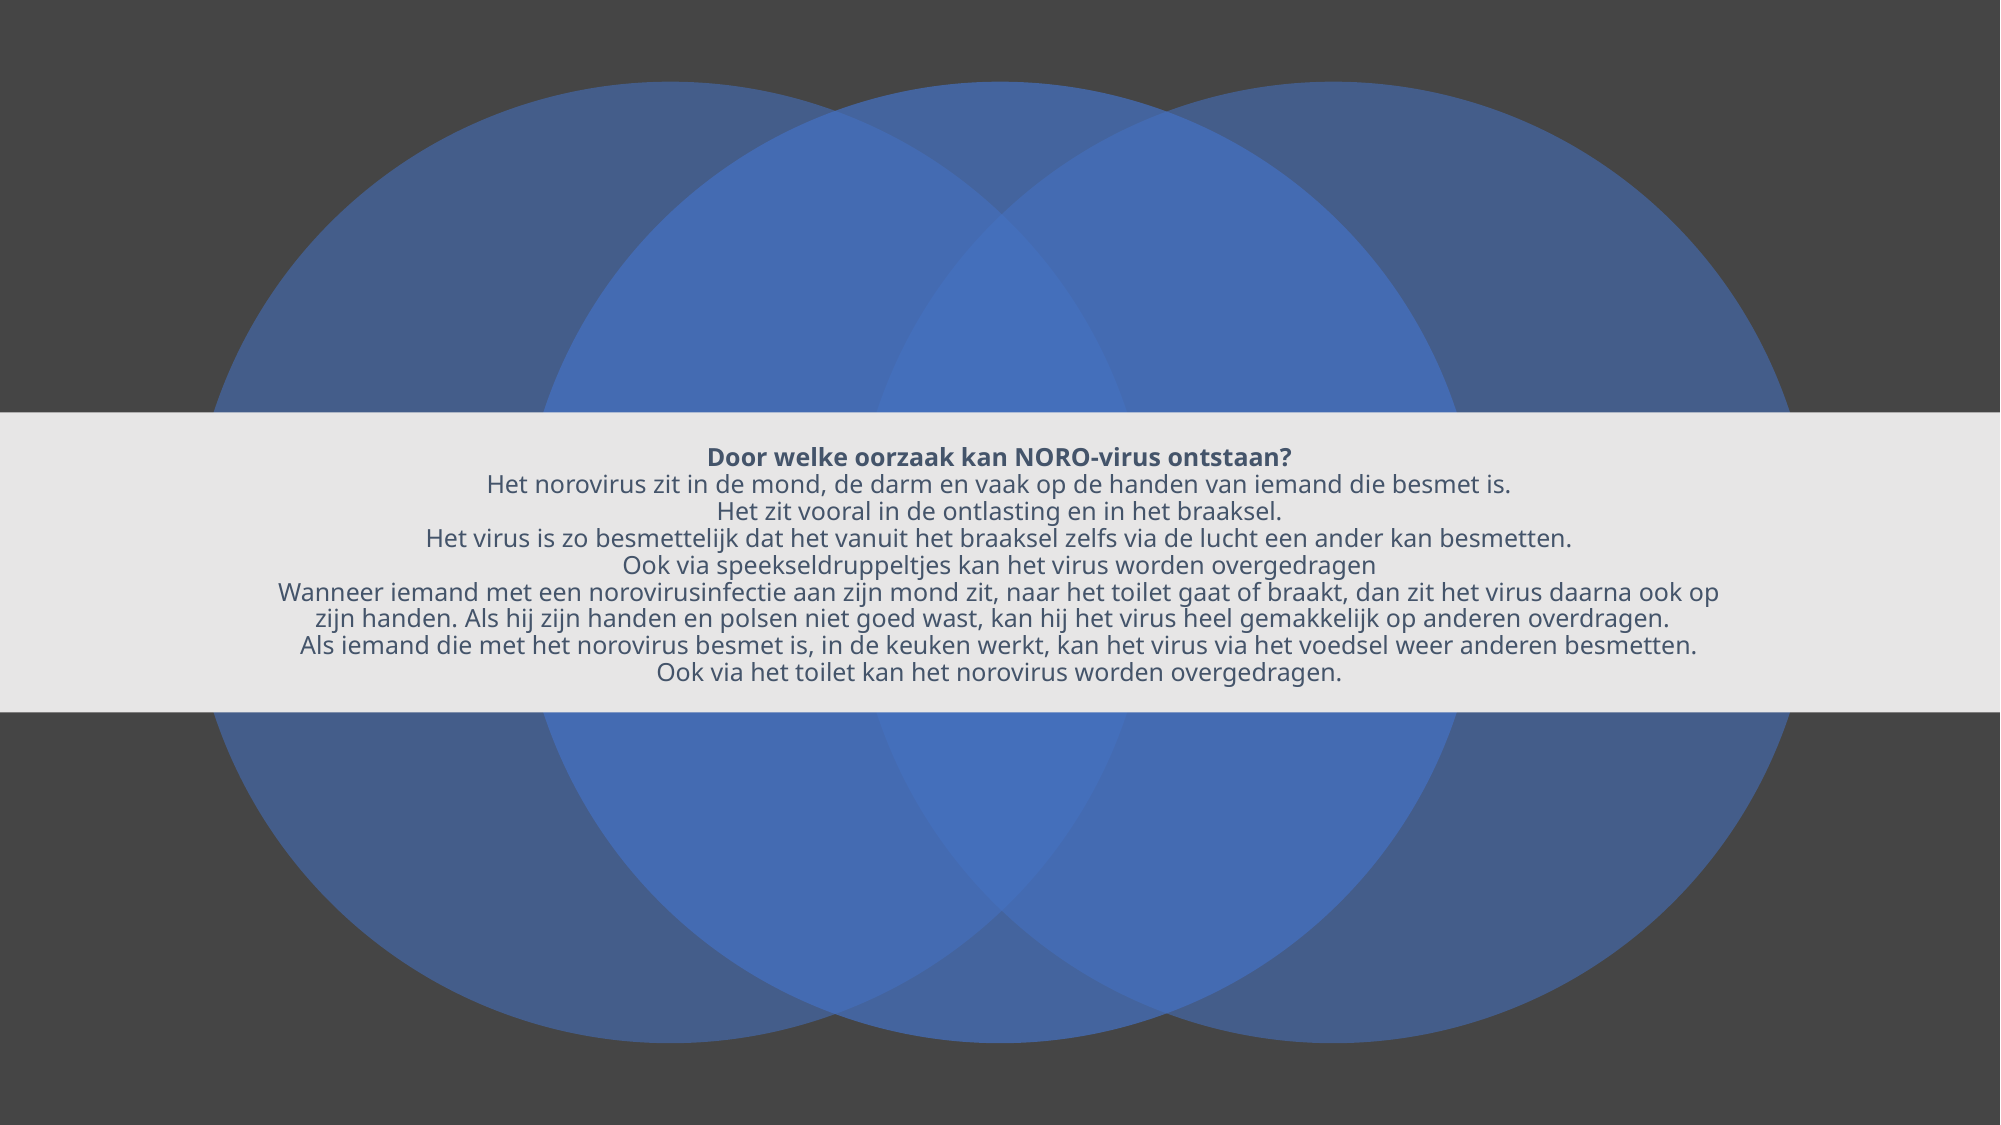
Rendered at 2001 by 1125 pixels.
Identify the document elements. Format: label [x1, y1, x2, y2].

text_box [1814, 411, 2000, 713]
text_box [0, 411, 189, 713]
text_box [189, 81, 1814, 1044]
